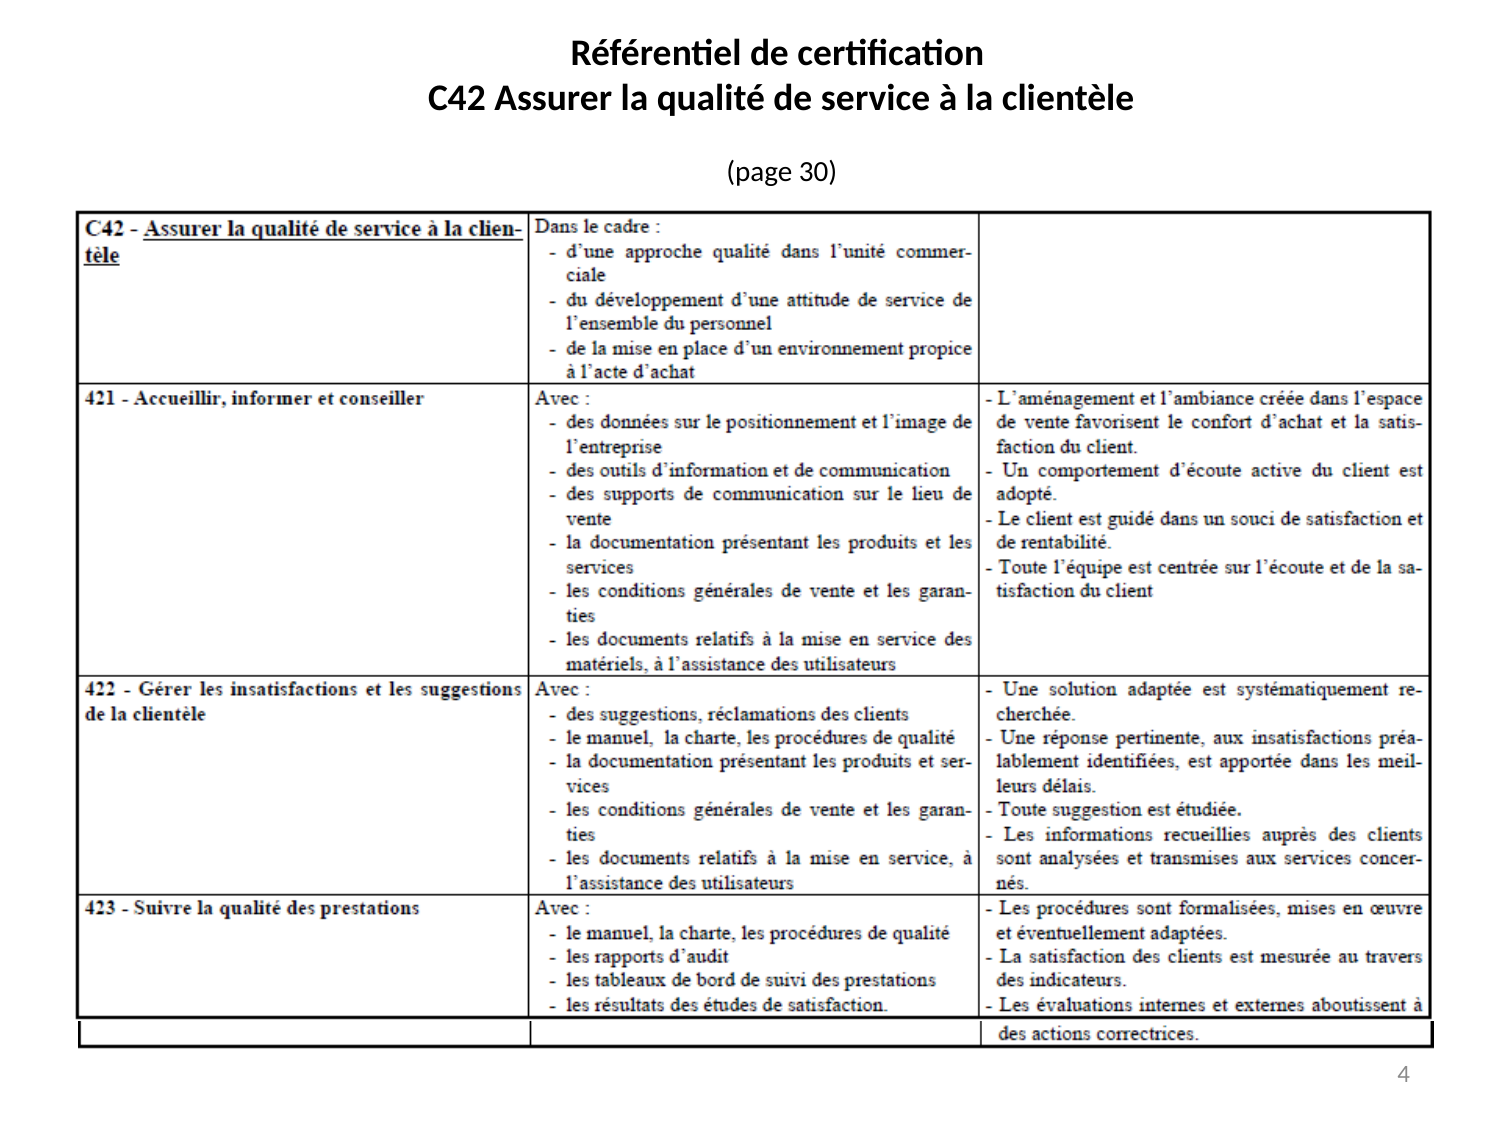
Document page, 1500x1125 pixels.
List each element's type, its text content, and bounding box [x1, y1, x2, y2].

slide_number 4 [1074, 1059, 1425, 1103]
title Référentiel de certification C42 Assurer la qualité de service à la clientèle (page 30) [159, 30, 1405, 185]
picture [73, 207, 1436, 1051]
